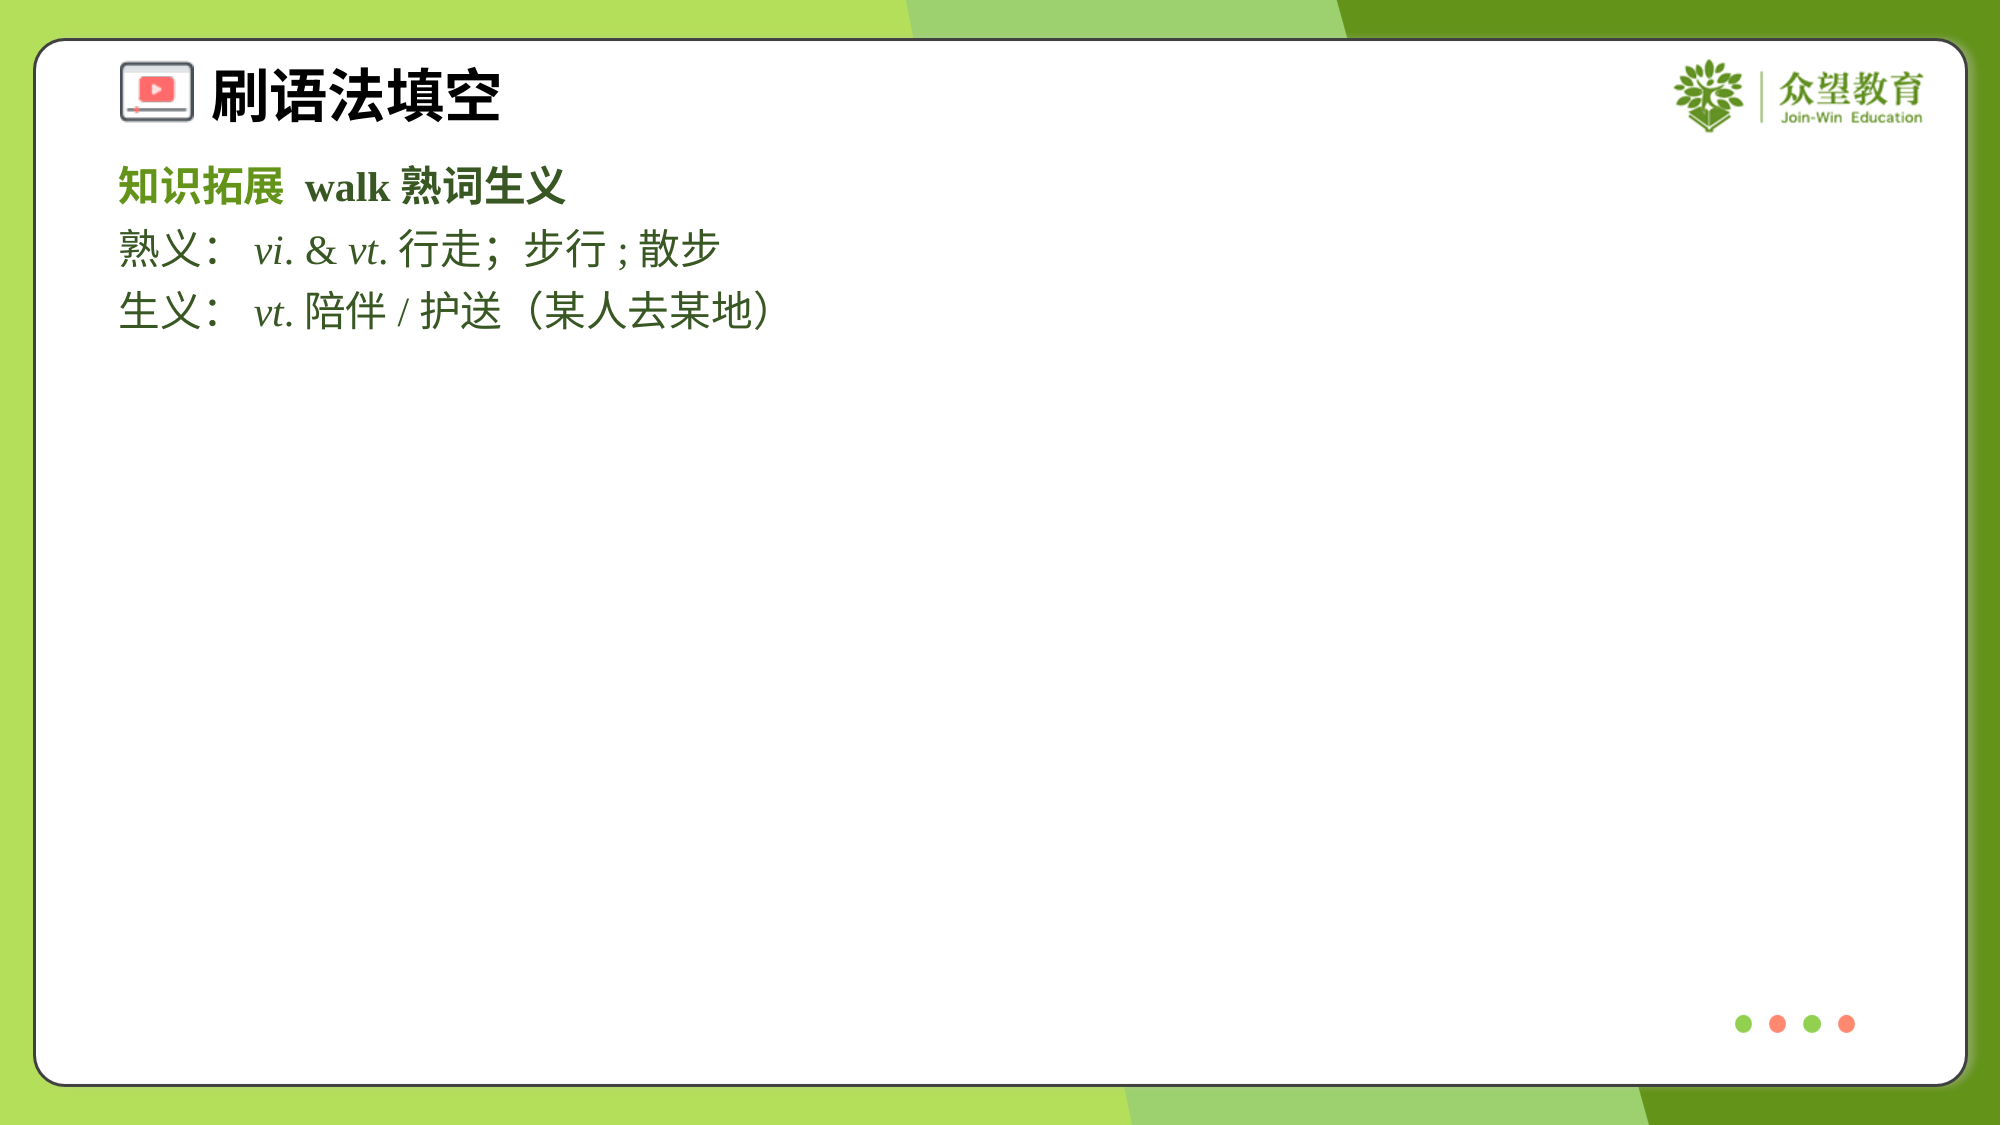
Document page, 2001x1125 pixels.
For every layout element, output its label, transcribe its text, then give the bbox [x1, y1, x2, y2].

picture [0, 0, 2000, 1125]
text_box 知识拓展 walk熟词生义 熟义：vi. & vt.行走；步行;散步 生义：vt.陪伴/护送（某人去某地） [118, 147, 1883, 331]
